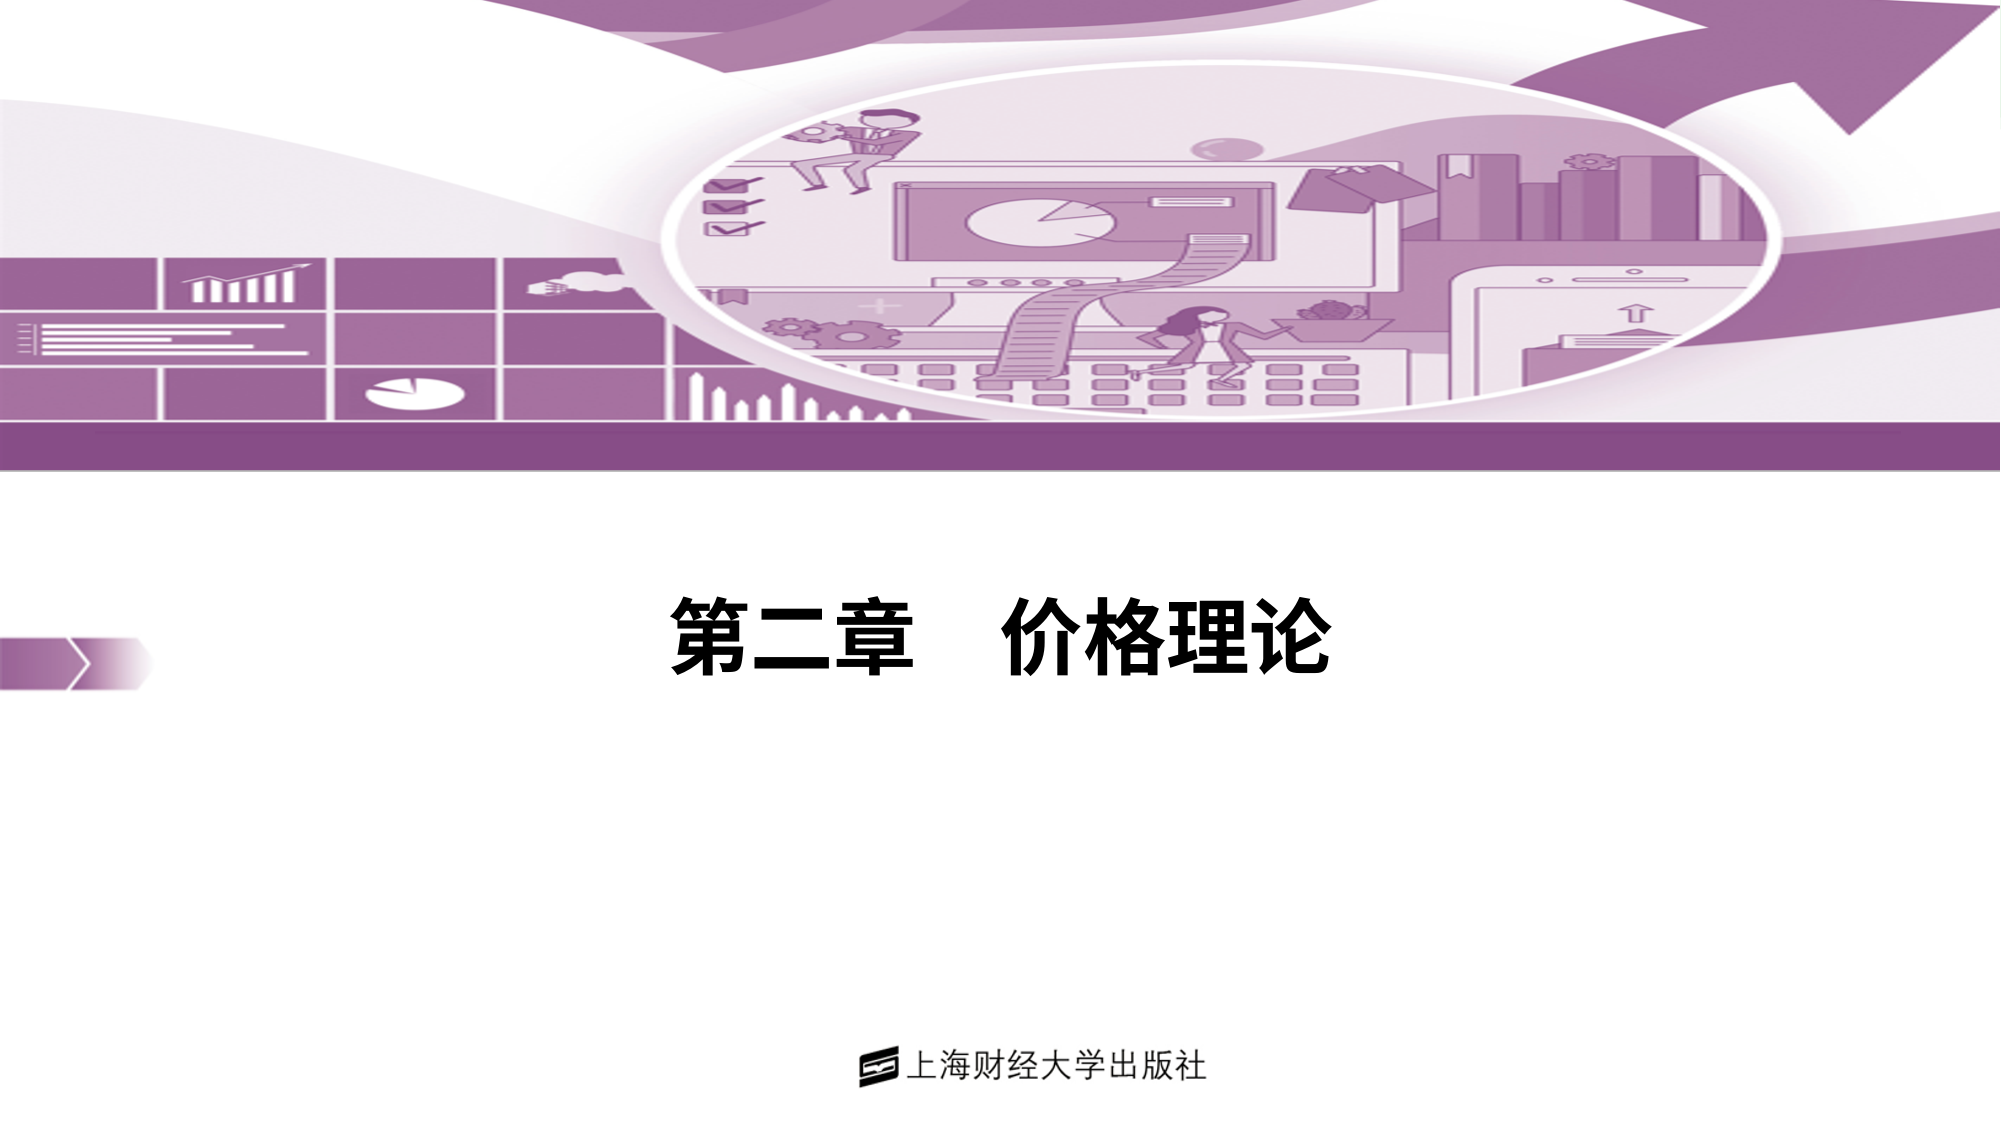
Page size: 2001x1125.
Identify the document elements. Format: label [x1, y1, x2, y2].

list [0, 0, 2000, 1125]
